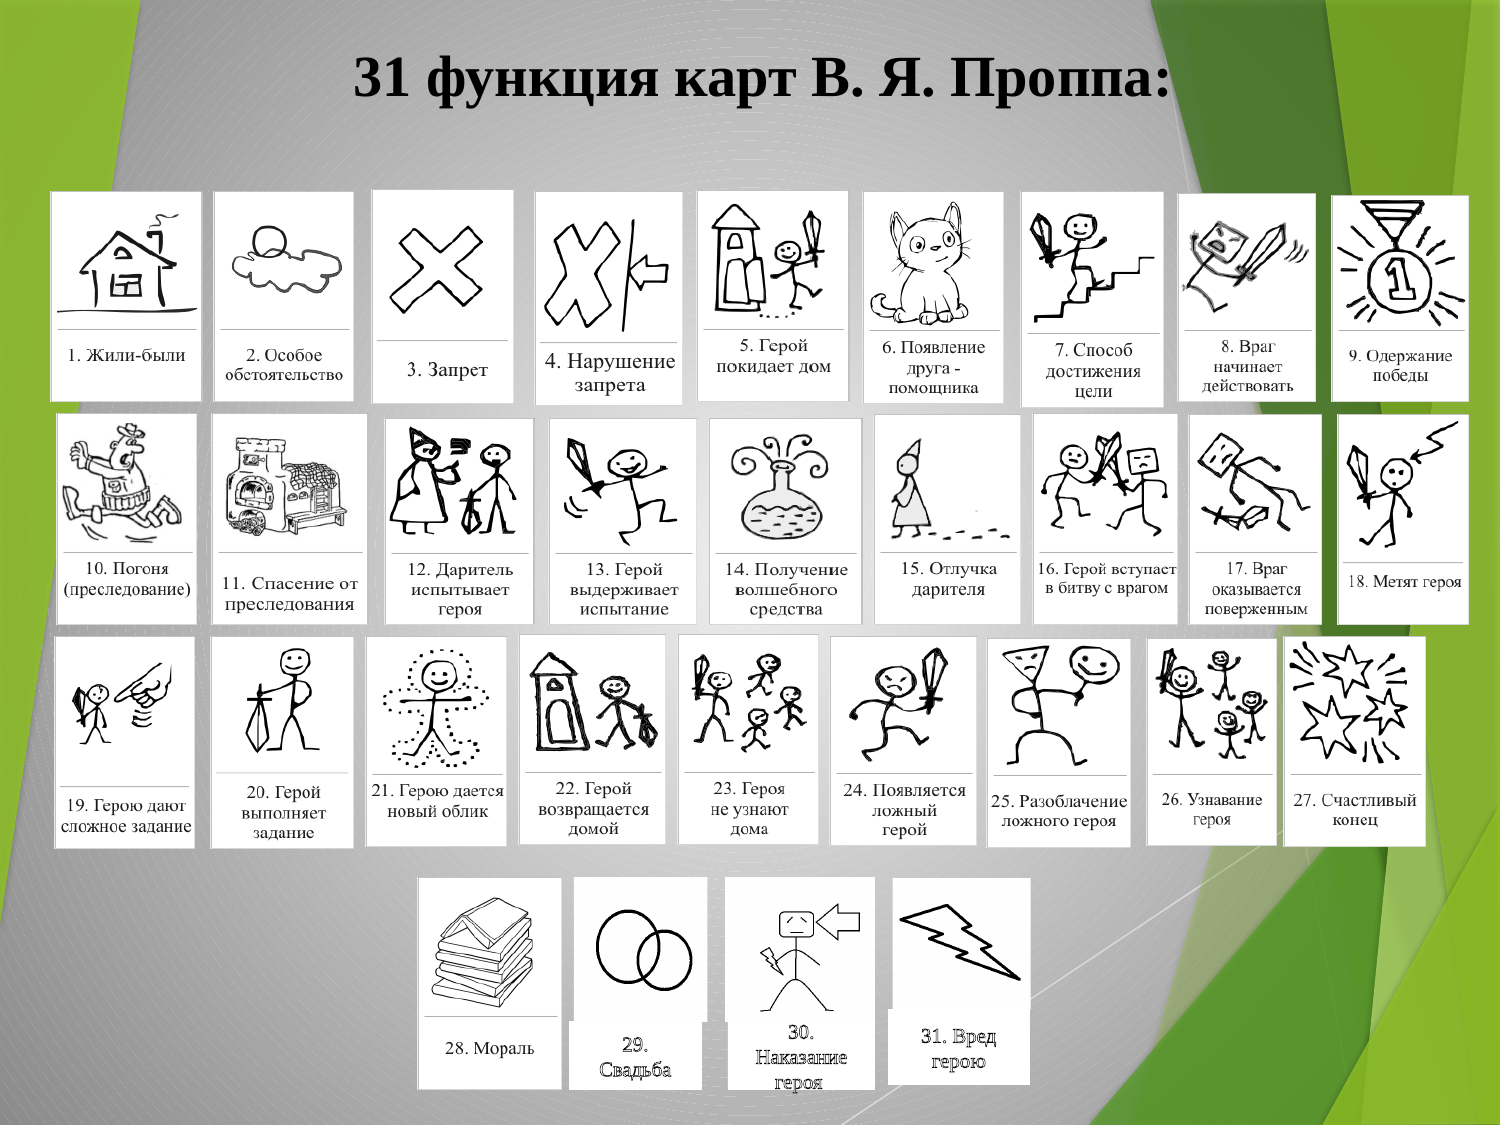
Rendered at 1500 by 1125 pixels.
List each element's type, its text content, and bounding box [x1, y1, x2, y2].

picture [724, 877, 876, 1022]
picture [828, 635, 977, 847]
picture [861, 191, 1004, 404]
text_box 29. Свадьба [568, 1024, 703, 1091]
picture [1330, 194, 1469, 402]
picture [416, 877, 562, 1090]
picture [1176, 193, 1317, 402]
text_box 30. Наказание героя [726, 1029, 876, 1091]
picture [573, 877, 709, 1022]
picture [383, 417, 535, 626]
picture [53, 636, 196, 850]
picture [1145, 637, 1277, 847]
picture [986, 637, 1132, 849]
picture [49, 191, 204, 403]
picture [210, 636, 355, 850]
picture [533, 191, 683, 407]
text_box 31 функция карт В. Я. Проппа: [66, 30, 1461, 326]
picture [1032, 412, 1178, 626]
picture [55, 413, 198, 626]
picture [365, 636, 507, 848]
picture [676, 633, 820, 845]
picture [548, 417, 698, 626]
picture [1188, 414, 1323, 626]
picture [696, 189, 850, 403]
picture [213, 191, 355, 403]
picture [1282, 636, 1427, 848]
picture [1336, 414, 1469, 626]
picture [210, 413, 369, 626]
picture [891, 878, 1032, 1011]
picture [370, 189, 515, 405]
text_box 31. Вред герою [887, 1013, 1031, 1086]
picture [708, 417, 863, 626]
picture [517, 633, 667, 845]
picture [1020, 191, 1164, 409]
picture [873, 414, 1022, 626]
